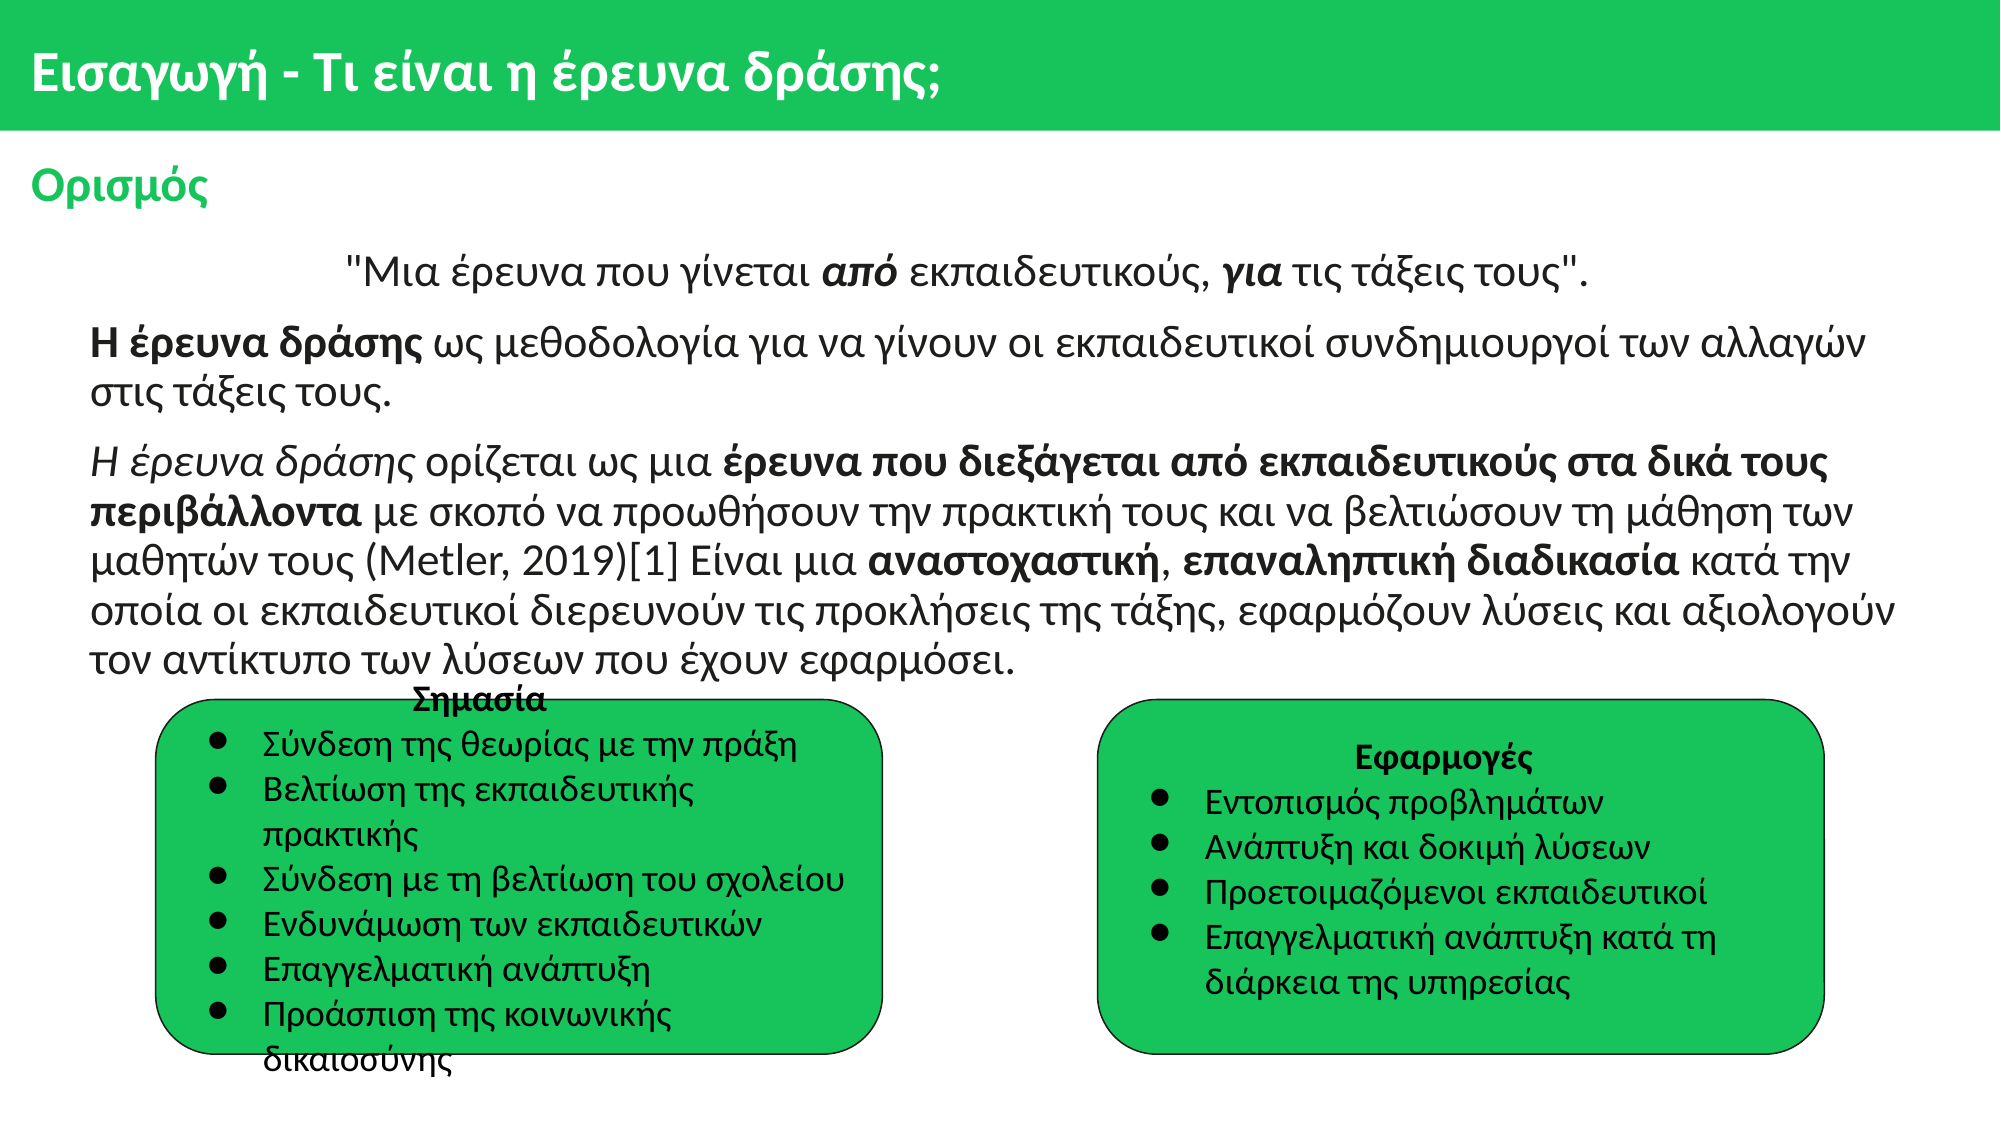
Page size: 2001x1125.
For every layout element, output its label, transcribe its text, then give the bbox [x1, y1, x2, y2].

text_box Εφαρμογές Εντοπισμός προβλημάτων Ανάπτυξη και δοκιμή λύσεων Προετοιμαζόμενοι εκπαιδευτικοί Επαγγελματική ανάπτυξη κατά τη διάρκεια της υπηρεσίας [1097, 699, 1825, 1055]
list Ορισμός [16, 140, 1976, 231]
list "Μια έρευνα που γίνεται από εκπαιδευτικούς, για τις τάξεις τους". Η έρευνα δράσης ως μεθοδολογία για να γίνουν οι εκπαιδευτικοί συνδημιουργοί των αλλαγών στις τάξεις τους. Η έρευνα δράσης ορίζεται ως μια έρευνα που διεξάγεται από εκπαιδευτικούς στα δικά τους περιβάλλοντα με σκοπό να προωθήσουν την πρακτική τους και να βελτιώσουν τη μάθηση των μαθητών τους (Metler, 2019)[1] Είναι μια αναστοχαστική, επαναληπτική διαδικασία κατά την οποία οι εκπαιδευτικοί διερευνούν τις προκλήσεις της τάξης, εφαρμόζουν λύσεις και αξιολογούν τον αντίκτυπο των λύσεων που έχουν εφαρμόσει. [1] Mertler, C. A. (2019). Έρευνα δράσης: Βελτίωση των σχολείων και ενδυνάμωση των εκπαιδευτικών (6η έκδοση). SAGE Publications. https://books.google.it/books?id=aXyfDwAAQBAJ [0, 239, 1934, 1125]
title Εισαγωγή - Τι είναι η έρευνα δράσης; [16, 13, 1976, 131]
text_box Σημασία Σύνδεση της θεωρίας με την πράξη Βελτίωση της εκπαιδευτικής πρακτικής Σύνδεση με τη βελτίωση του σχολείου Ενδυνάμωση των εκπαιδευτικών Επαγγελματική ανάπτυξη Προάσπιση της κοινωνικής δικαιοσύνης [155, 699, 883, 1055]
